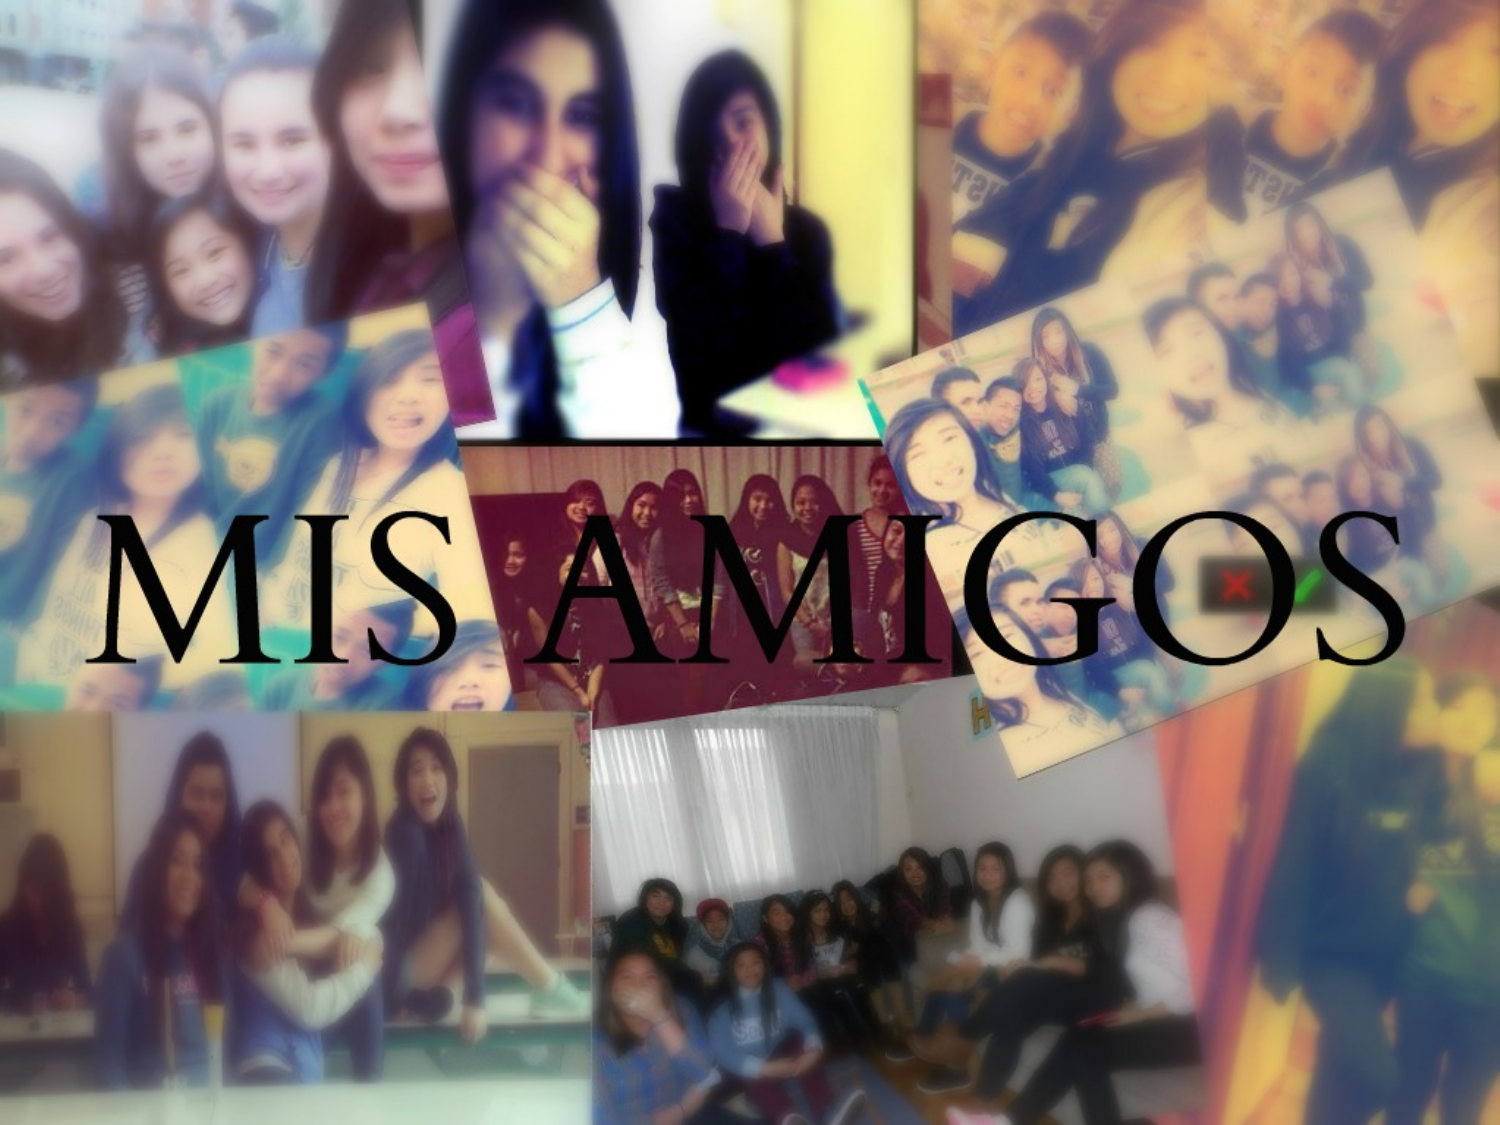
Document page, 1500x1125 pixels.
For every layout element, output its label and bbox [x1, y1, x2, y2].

list [0, 0, 1500, 1125]
